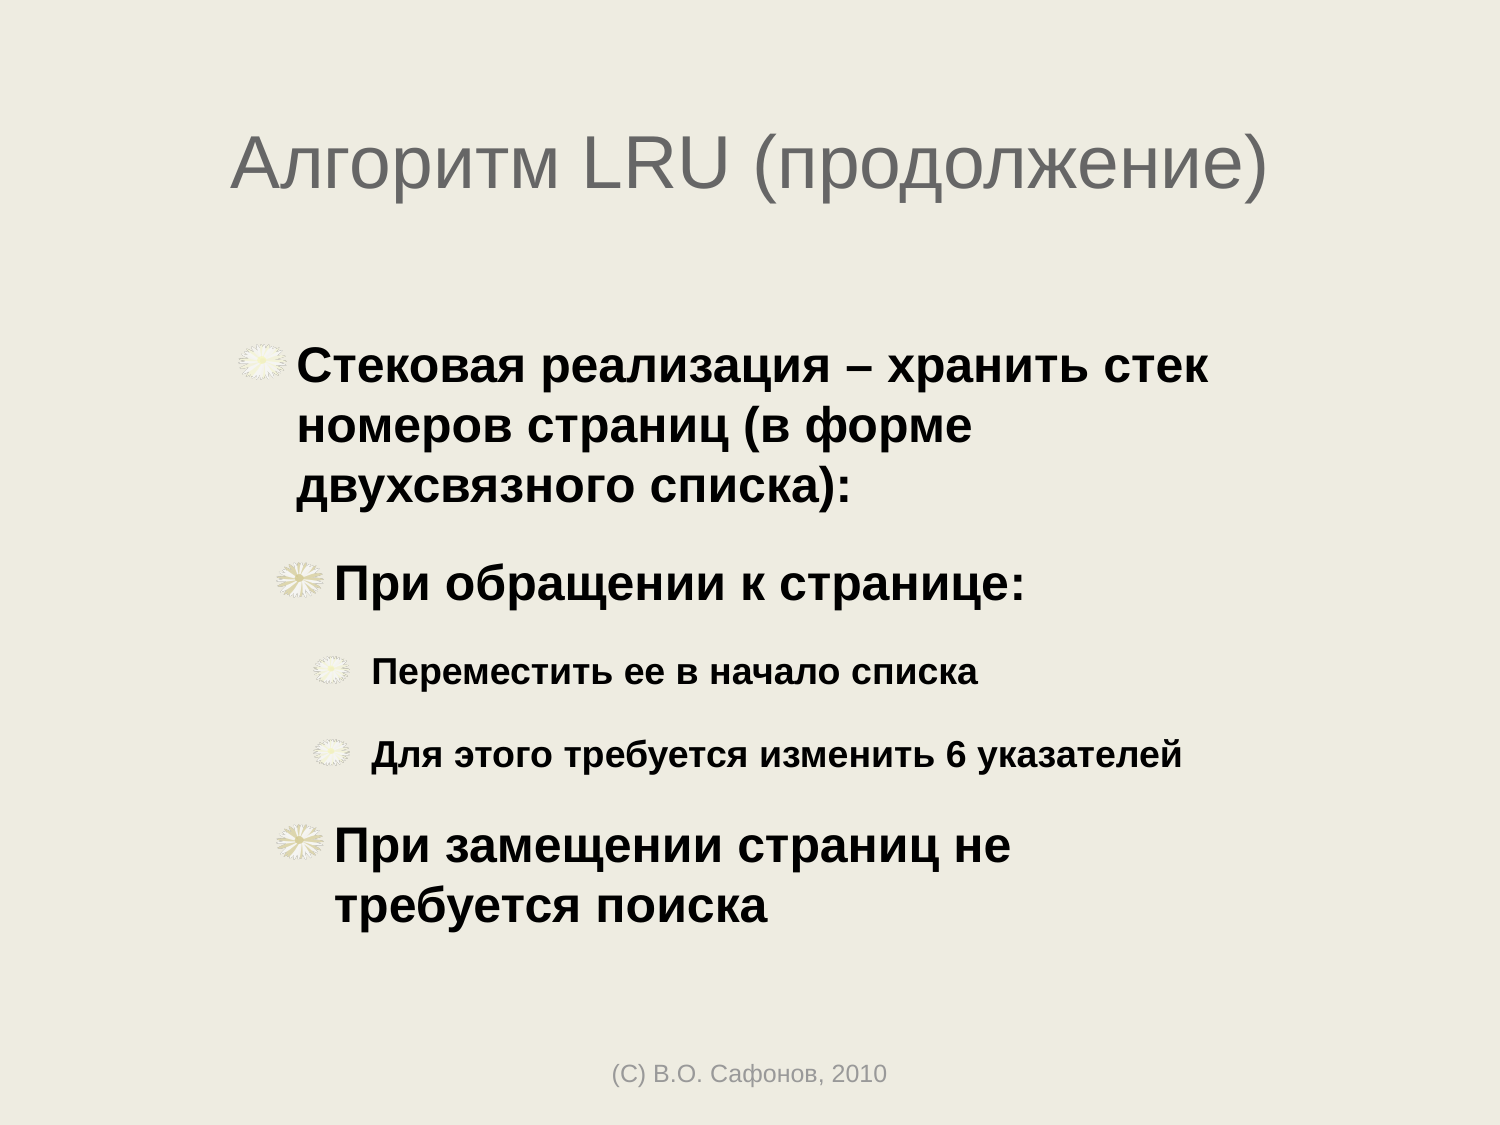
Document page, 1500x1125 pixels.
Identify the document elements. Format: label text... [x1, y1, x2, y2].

title Алгоритм LRU (продолжение) [74, 49, 1426, 268]
footer (C) В.О. Сафонов, 2010 [512, 1042, 988, 1103]
list Стековая реализация – хранить стек номеров страниц (в форме двухсвязного списка): При обращении к странице: Переместить ее в начало списка Для этого требуется изменить 6 указателей При замещении страниц не требуется поиска [223, 324, 1276, 1005]
picture [313, 739, 350, 766]
picture [276, 562, 324, 598]
picture [238, 344, 287, 380]
picture [313, 656, 350, 684]
picture [276, 824, 324, 860]
